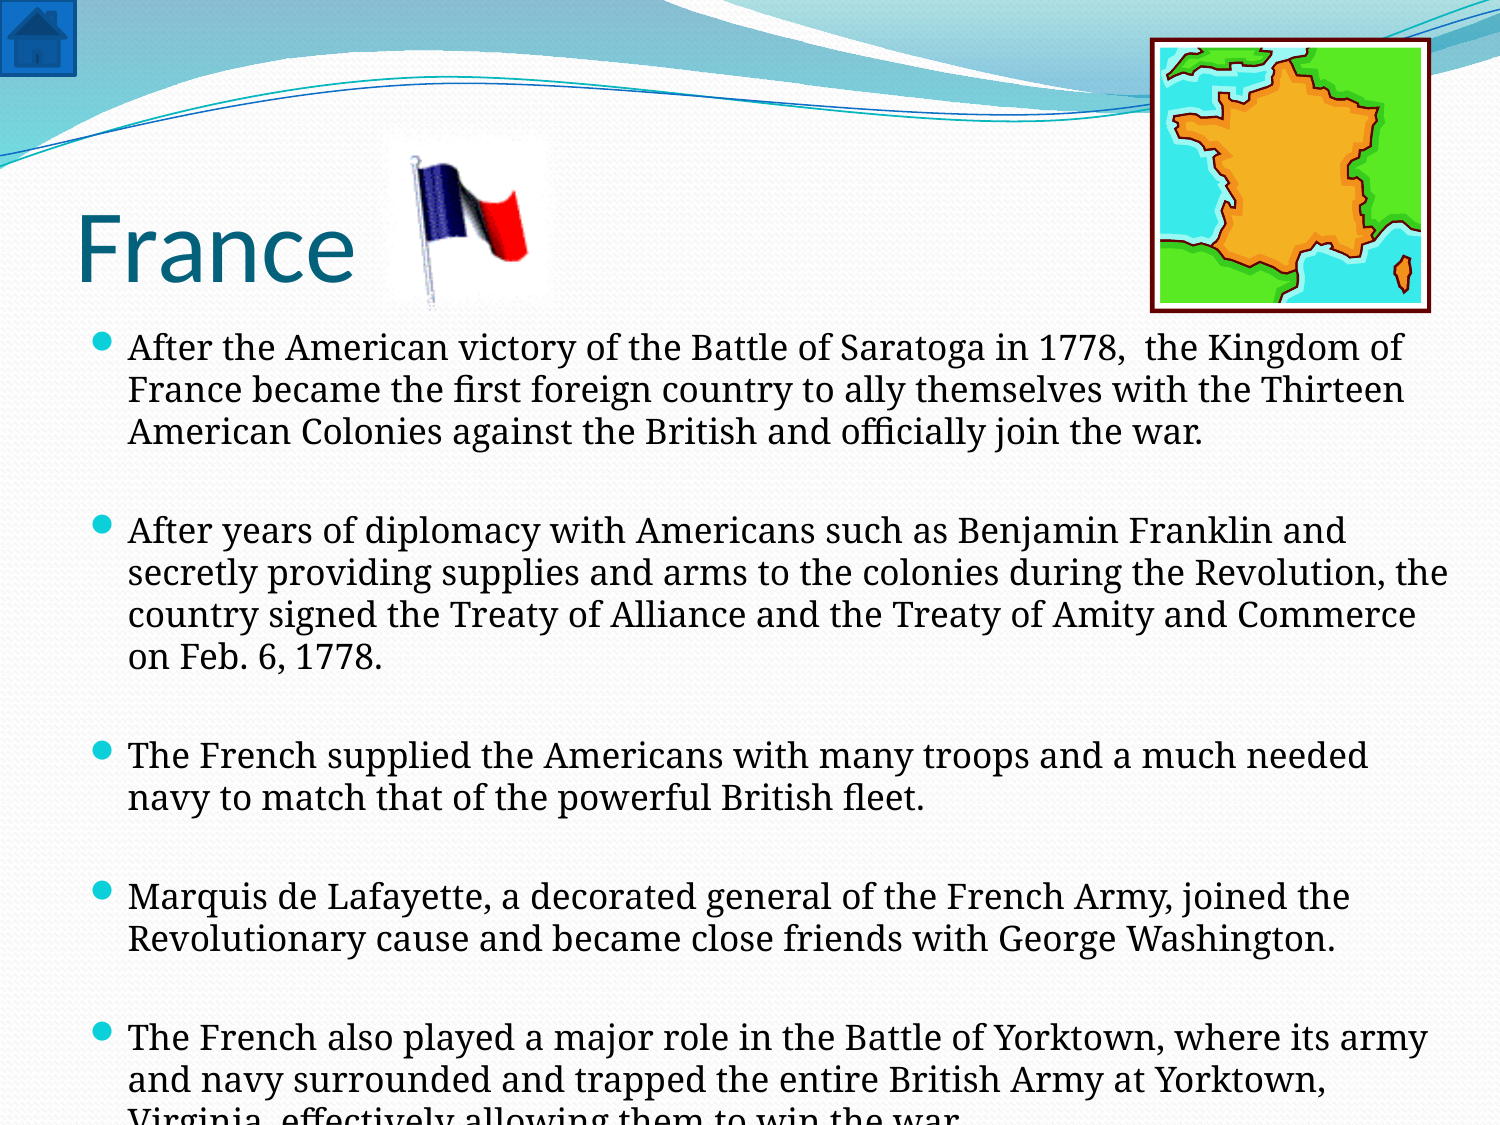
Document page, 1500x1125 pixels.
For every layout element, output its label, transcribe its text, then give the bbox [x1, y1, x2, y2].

list After the American victory of the Battle of Saratoga in 1778, the Kingdom of France became the first foreign country to ally themselves with the Thirteen American Colonies against the British and officially join the war. After years of diplomacy with Americans such as Benjamin Franklin and secretly providing supplies and arms to the colonies during the Revolution, the country signed the Treaty of Alliance and the Treaty of Amity and Commerce on Feb. 6, 1778. The French supplied the Americans with many troops and a much needed navy to match that of the powerful British fleet. Marquis de Lafayette, a decorated general of the French Army, joined the Revolutionary cause and became close friends with George Washington. The French also played a major role in the Battle of Yorktown, where its army and navy surrounded and trapped the entire British Army at Yorktown, Virginia, effectively allowing them to win the war. [75, 317, 1475, 1125]
text_box [0, 0, 77, 77]
title France [75, 115, 1142, 303]
picture [374, 124, 563, 313]
picture [1149, 37, 1432, 314]
